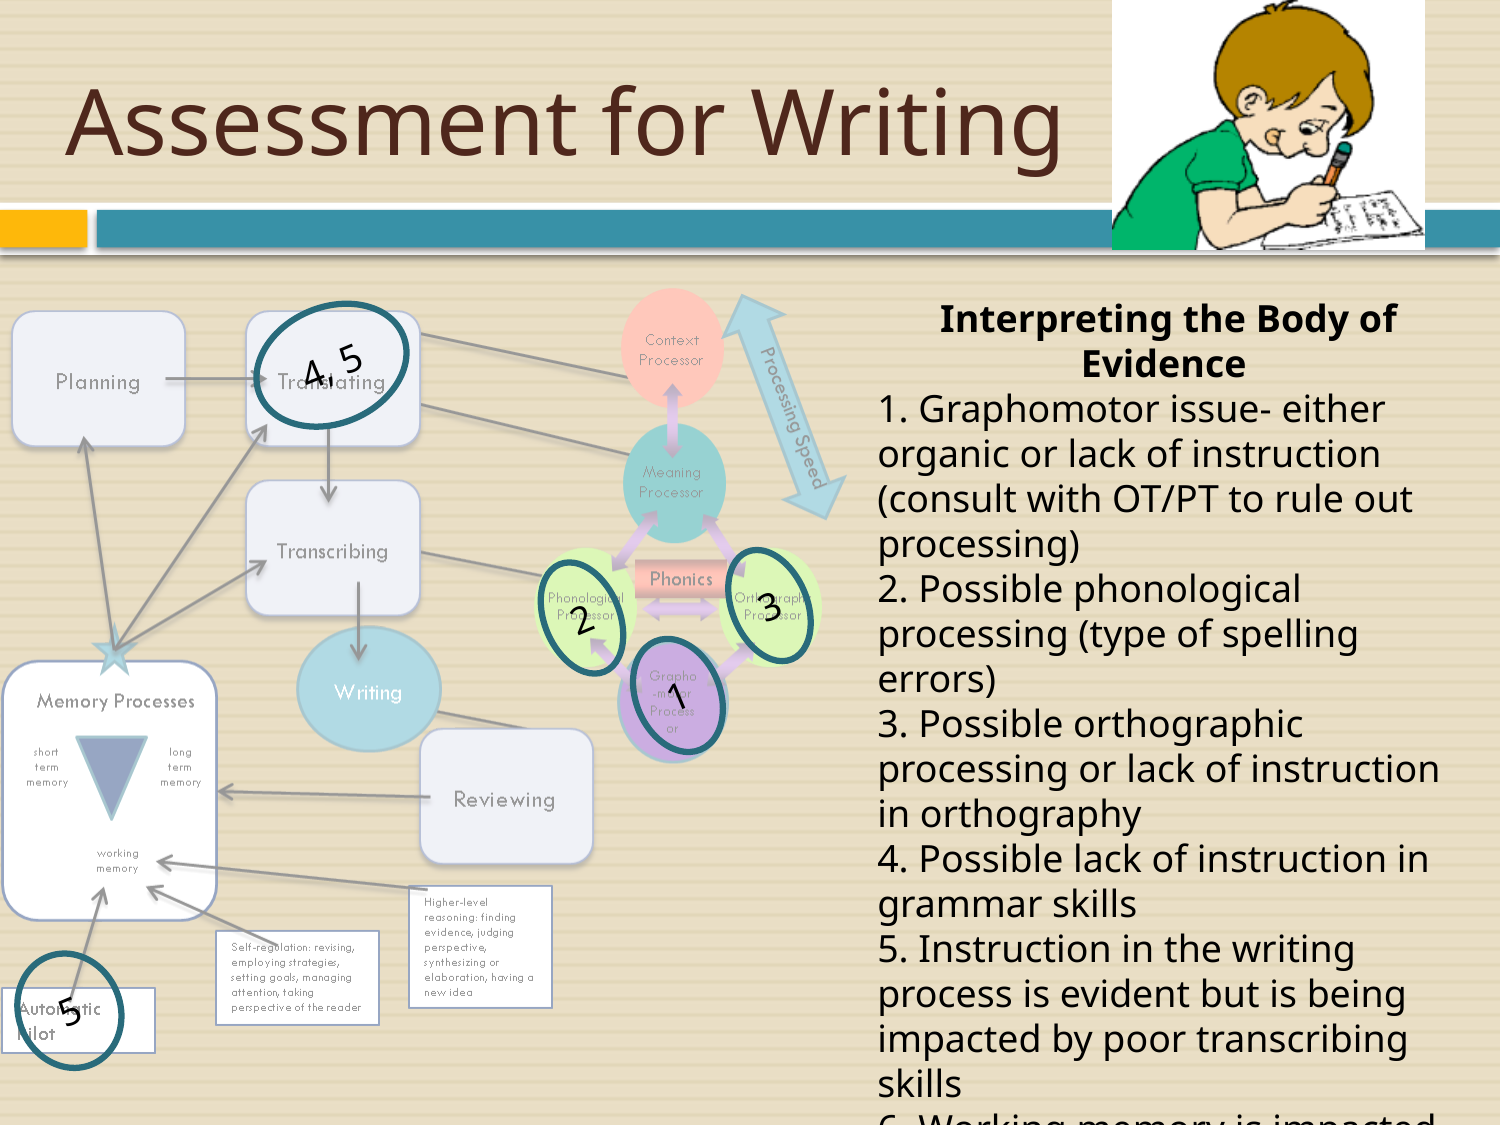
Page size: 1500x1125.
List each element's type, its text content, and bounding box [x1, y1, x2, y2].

picture [0, 287, 854, 1055]
text_box Interpreting the Body of Evidence 1. Graphomotor issue- either organic or lack of instruction (consult with OT/PT to rule out processing) 2. Possible phonological processing (type of spelling errors) 3. Possible orthographic processing or lack of instruction in orthography 4. Possible lack of instruction in grammar skills 5. Instruction in the writing process is evident but is being impacted by poor transcribing skills 6. Working memory is impacted by lack of automaticity of low level transcription skills [862, 287, 1475, 1125]
picture [1112, 0, 1426, 251]
title Assessment for Writing [49, 37, 1106, 201]
